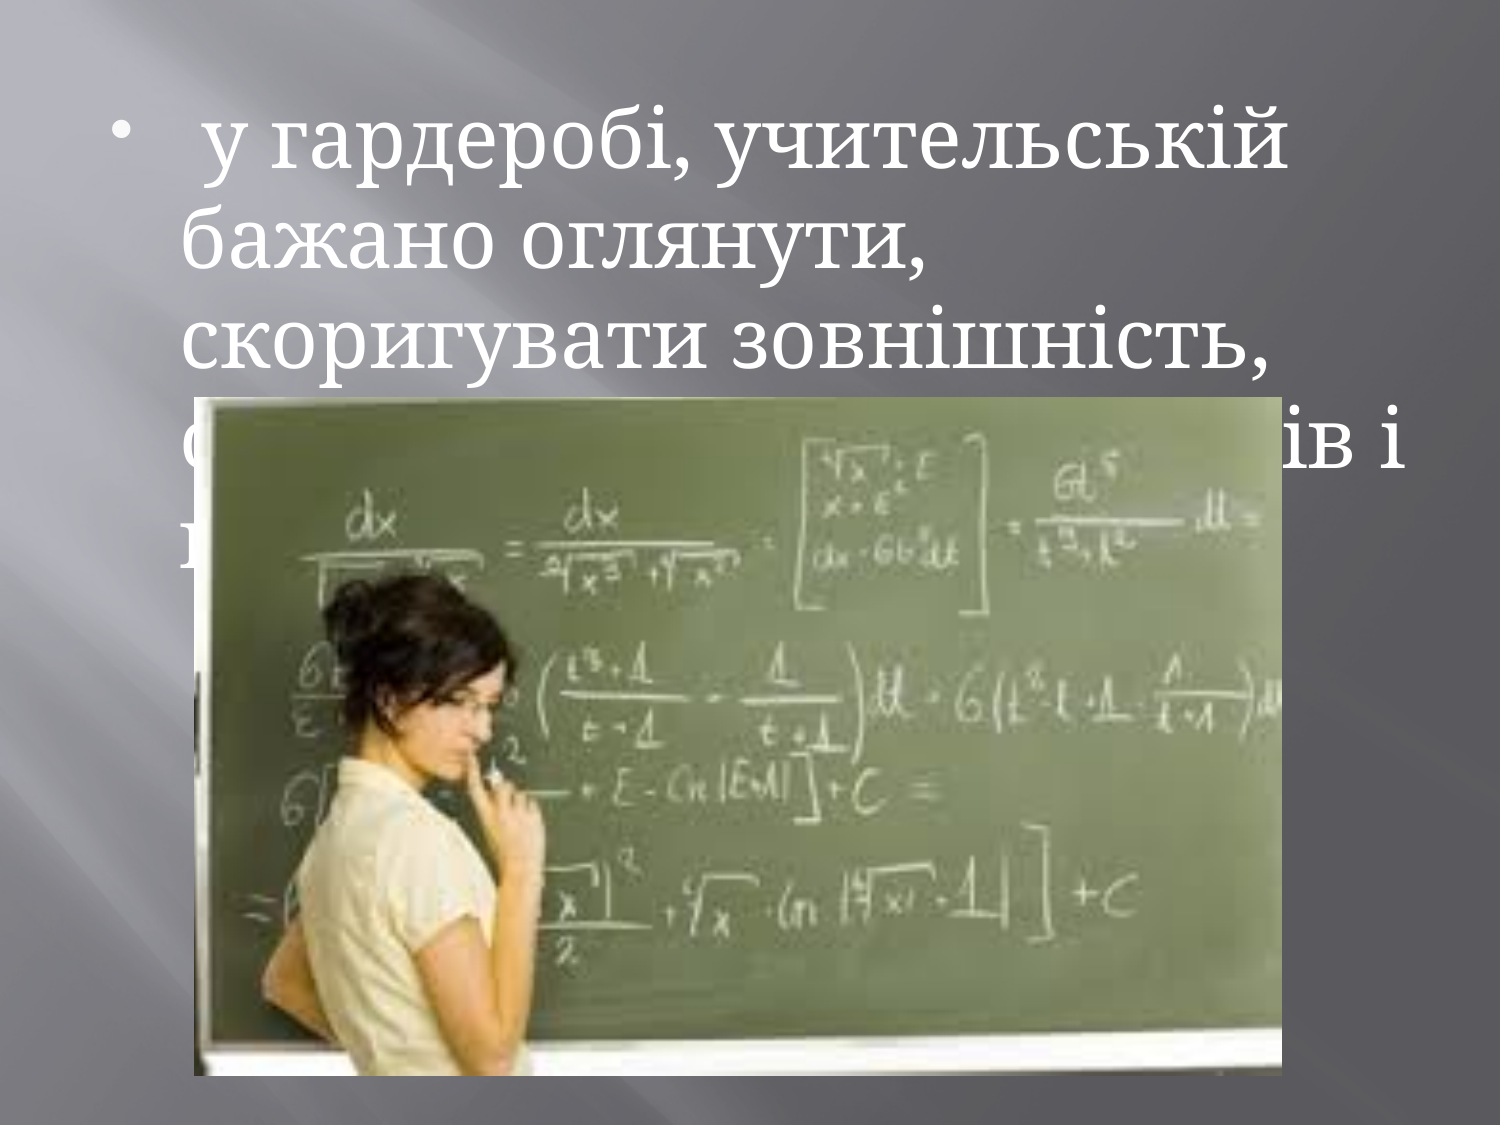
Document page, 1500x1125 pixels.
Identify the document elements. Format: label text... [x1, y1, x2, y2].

list у гардеробі, учительській бажано оглянути, скоригувати зовнішність, оцінивши себе очима учнів і колег; [75, 78, 1425, 1005]
picture [194, 397, 1282, 1076]
